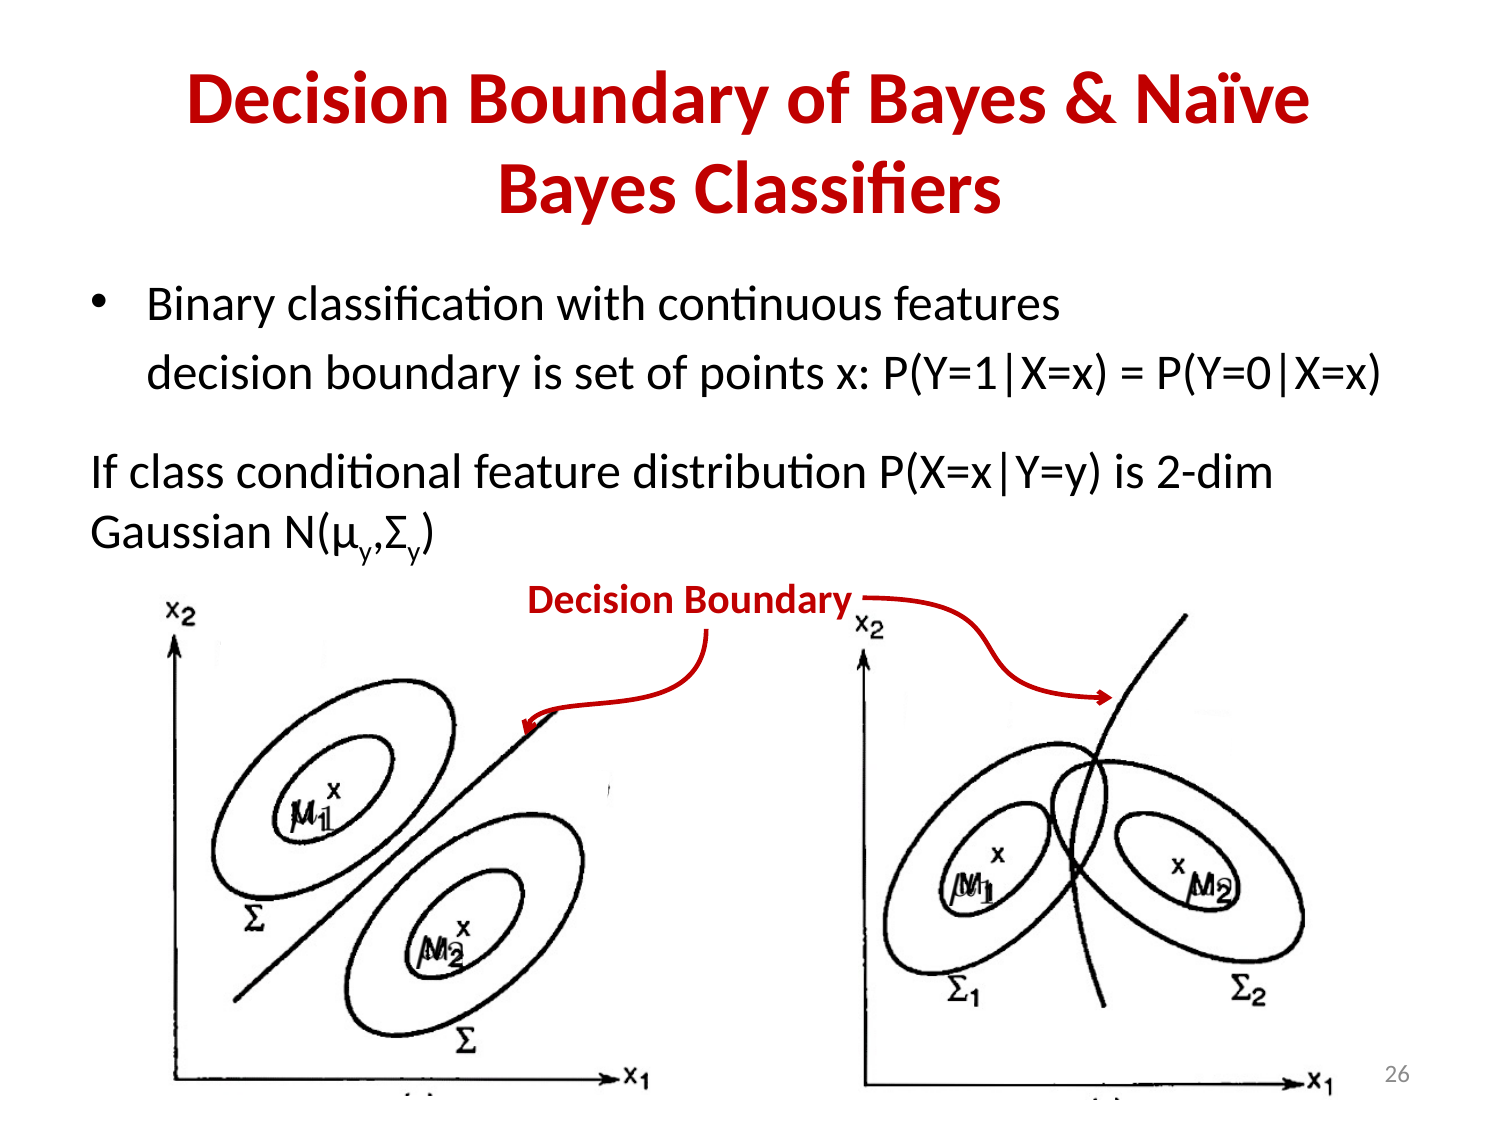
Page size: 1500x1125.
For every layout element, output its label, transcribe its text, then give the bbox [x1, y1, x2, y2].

list Binary classification with continuous features decision boundary is set of points x: P(Y=1|X=x) = P(Y=0|X=x) If class conditional feature distribution P(X=x|Y=y) is 2-dim Gaussian N(μy,Σy) [75, 262, 1425, 1005]
picture [839, 600, 1338, 1100]
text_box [862, 597, 1113, 699]
text_box Decision Boundary [512, 563, 900, 629]
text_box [562, 591, 669, 774]
picture [149, 594, 663, 1096]
slide_number 26 [1340, 1042, 1425, 1103]
title Decision Boundary of Bayes & Naïve Bayes Classifiers [75, 45, 1425, 233]
